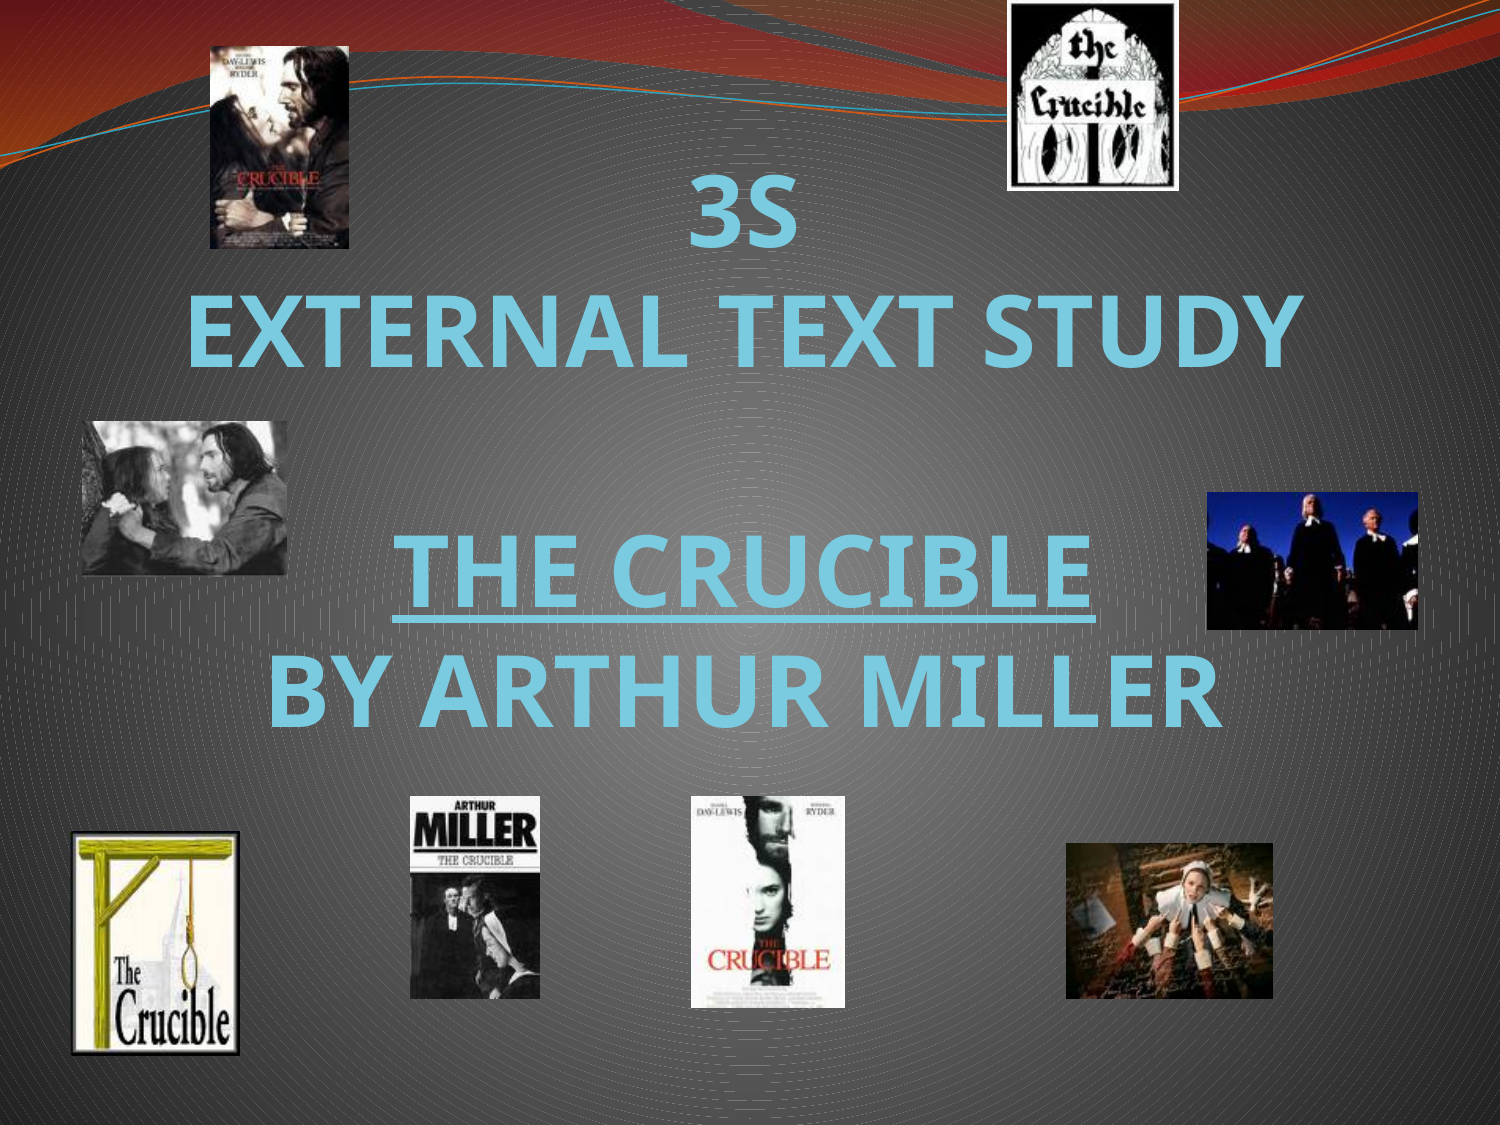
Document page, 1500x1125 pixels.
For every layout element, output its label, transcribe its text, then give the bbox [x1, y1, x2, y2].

text_box 3S EXTERNAL TEXT STUDY THE CRUCIBLE BY ARTHUR MILLER [58, 140, 1430, 995]
picture [70, 831, 240, 1056]
picture [210, 46, 349, 249]
picture [81, 421, 287, 577]
picture [1206, 491, 1419, 630]
picture [1066, 843, 1273, 999]
picture [409, 796, 540, 999]
picture [1007, 0, 1179, 191]
picture [691, 796, 845, 1008]
